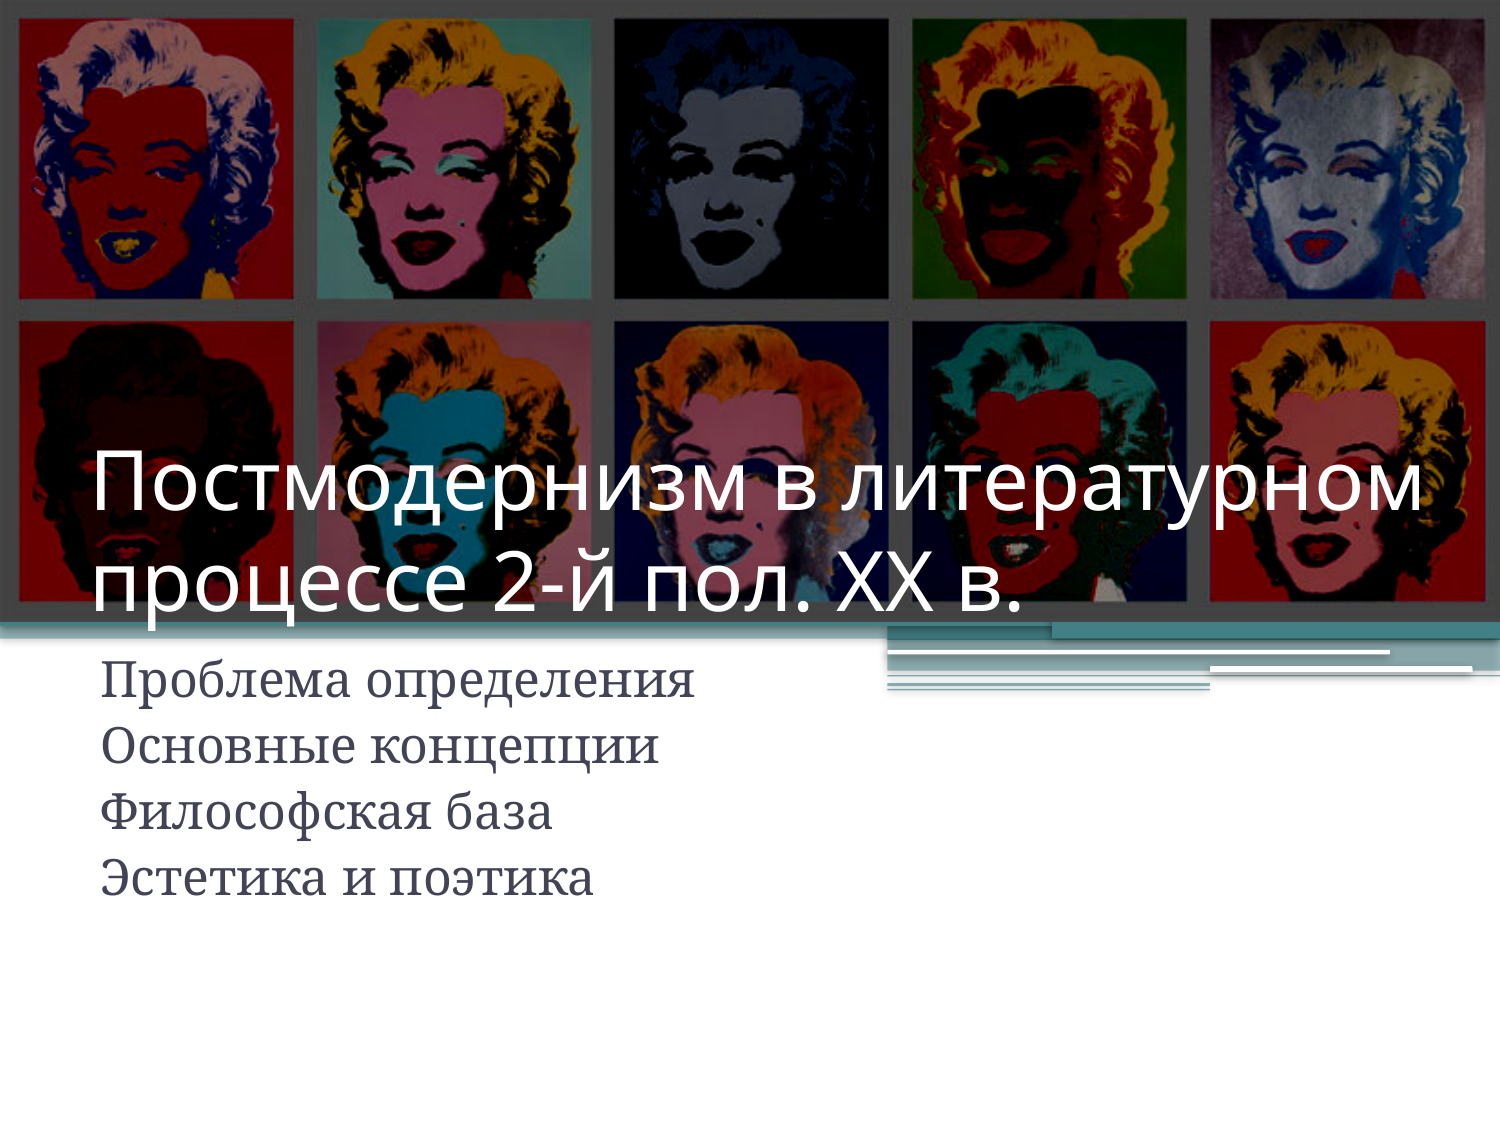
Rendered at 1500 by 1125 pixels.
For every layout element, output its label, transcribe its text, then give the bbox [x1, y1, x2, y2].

title Постмодернизм в литературном процессе 2-й пол. ХХ в. [75, 632, 1463, 636]
picture [0, 0, 1500, 622]
subtitle Проблема определения Основные концепции Философская база Эстетика и поэтика [75, 639, 888, 928]
